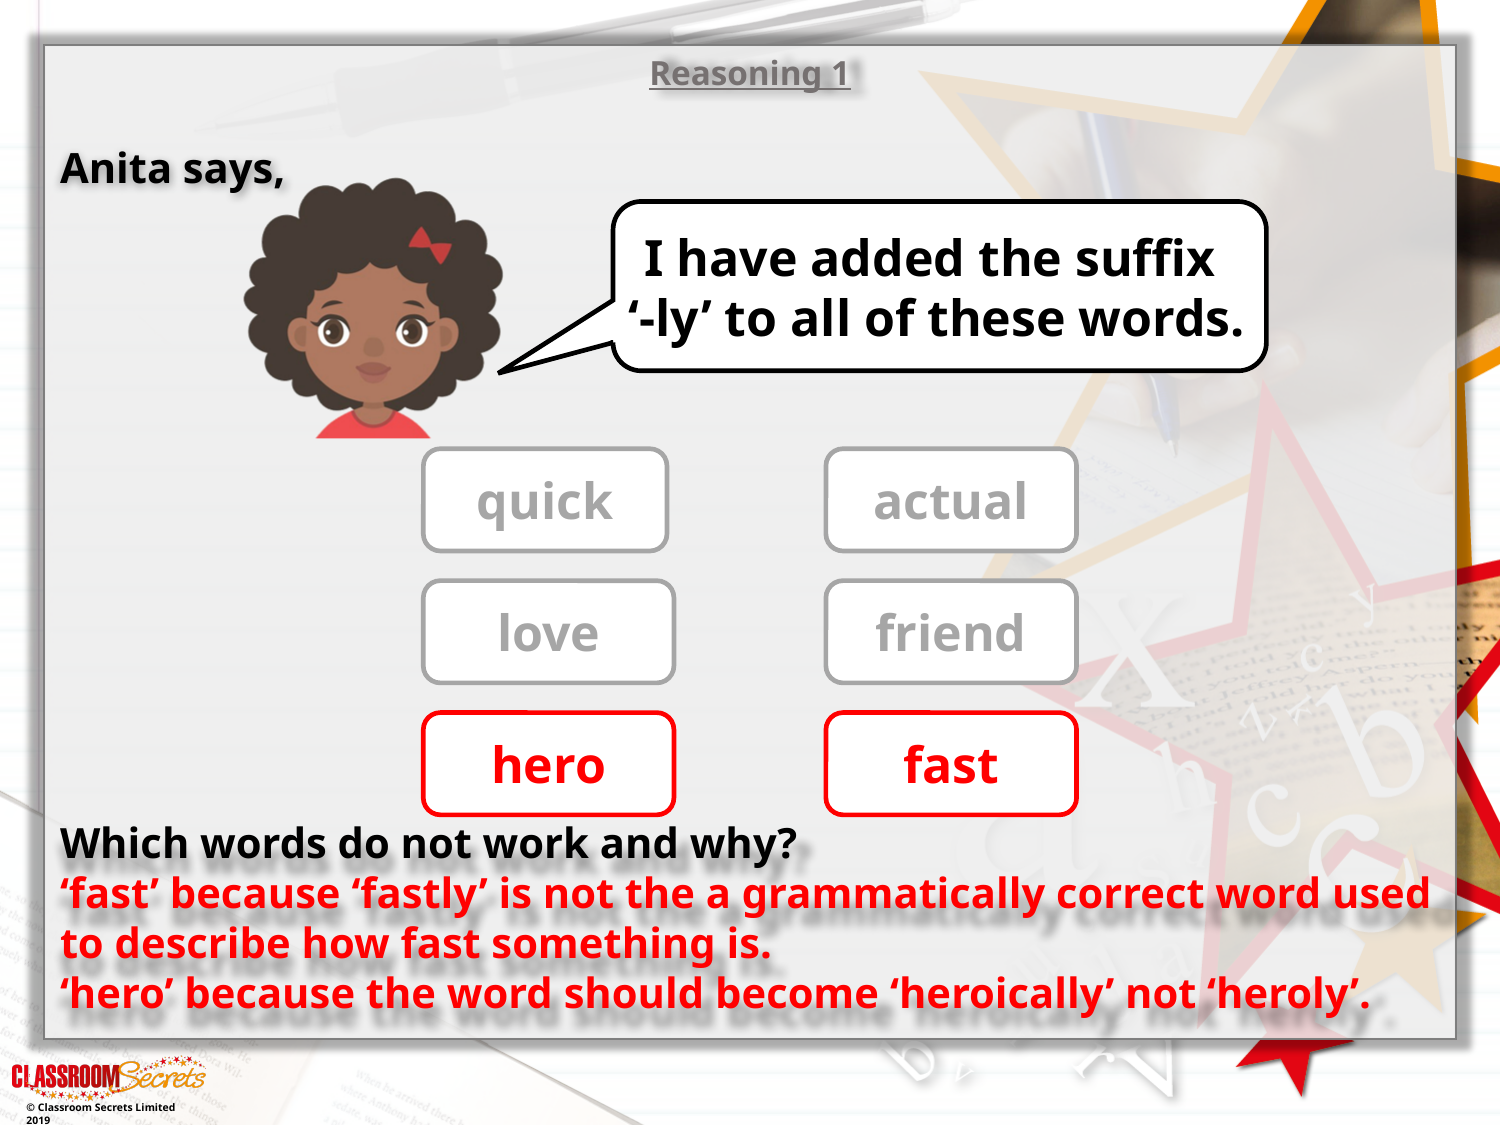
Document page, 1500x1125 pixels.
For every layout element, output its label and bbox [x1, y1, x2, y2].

picture [0, 0, 1500, 1125]
text_box [11, 1055, 217, 1122]
text_box [423, 448, 1077, 815]
